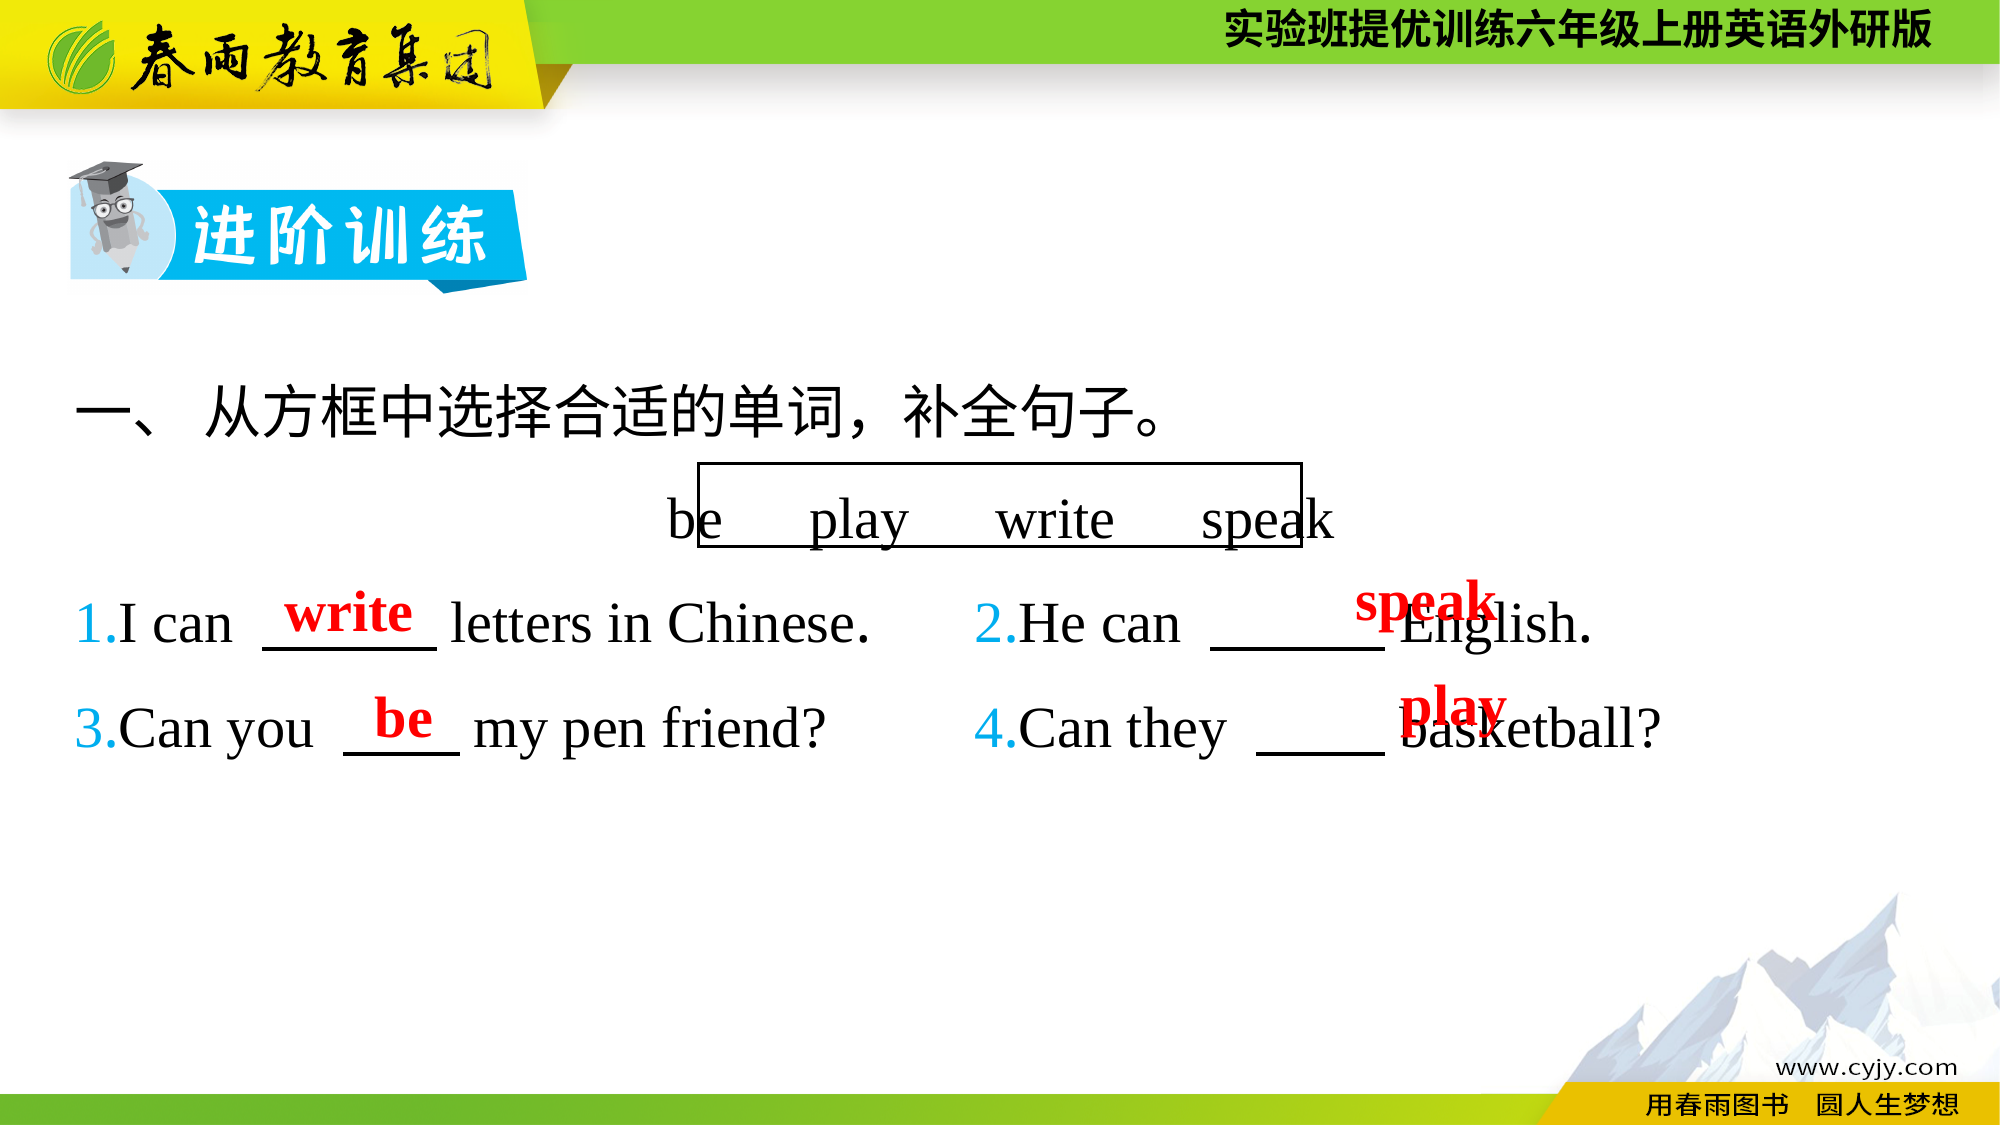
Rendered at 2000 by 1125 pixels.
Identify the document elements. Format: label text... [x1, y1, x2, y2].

text_box [698, 463, 1302, 547]
list 一、 从方框中选择合适的单词，补全句子。 be play write speak 1.I can letters in Chinese. 2.He can English. 3.Can you my pen friend? 4.Can they basketball? [59, 332, 1944, 772]
text_box play [1386, 659, 1523, 745]
picture [0, 0, 2000, 1125]
text_box write [269, 565, 429, 651]
text_box be [359, 671, 448, 757]
text_box speak [1340, 554, 1513, 639]
